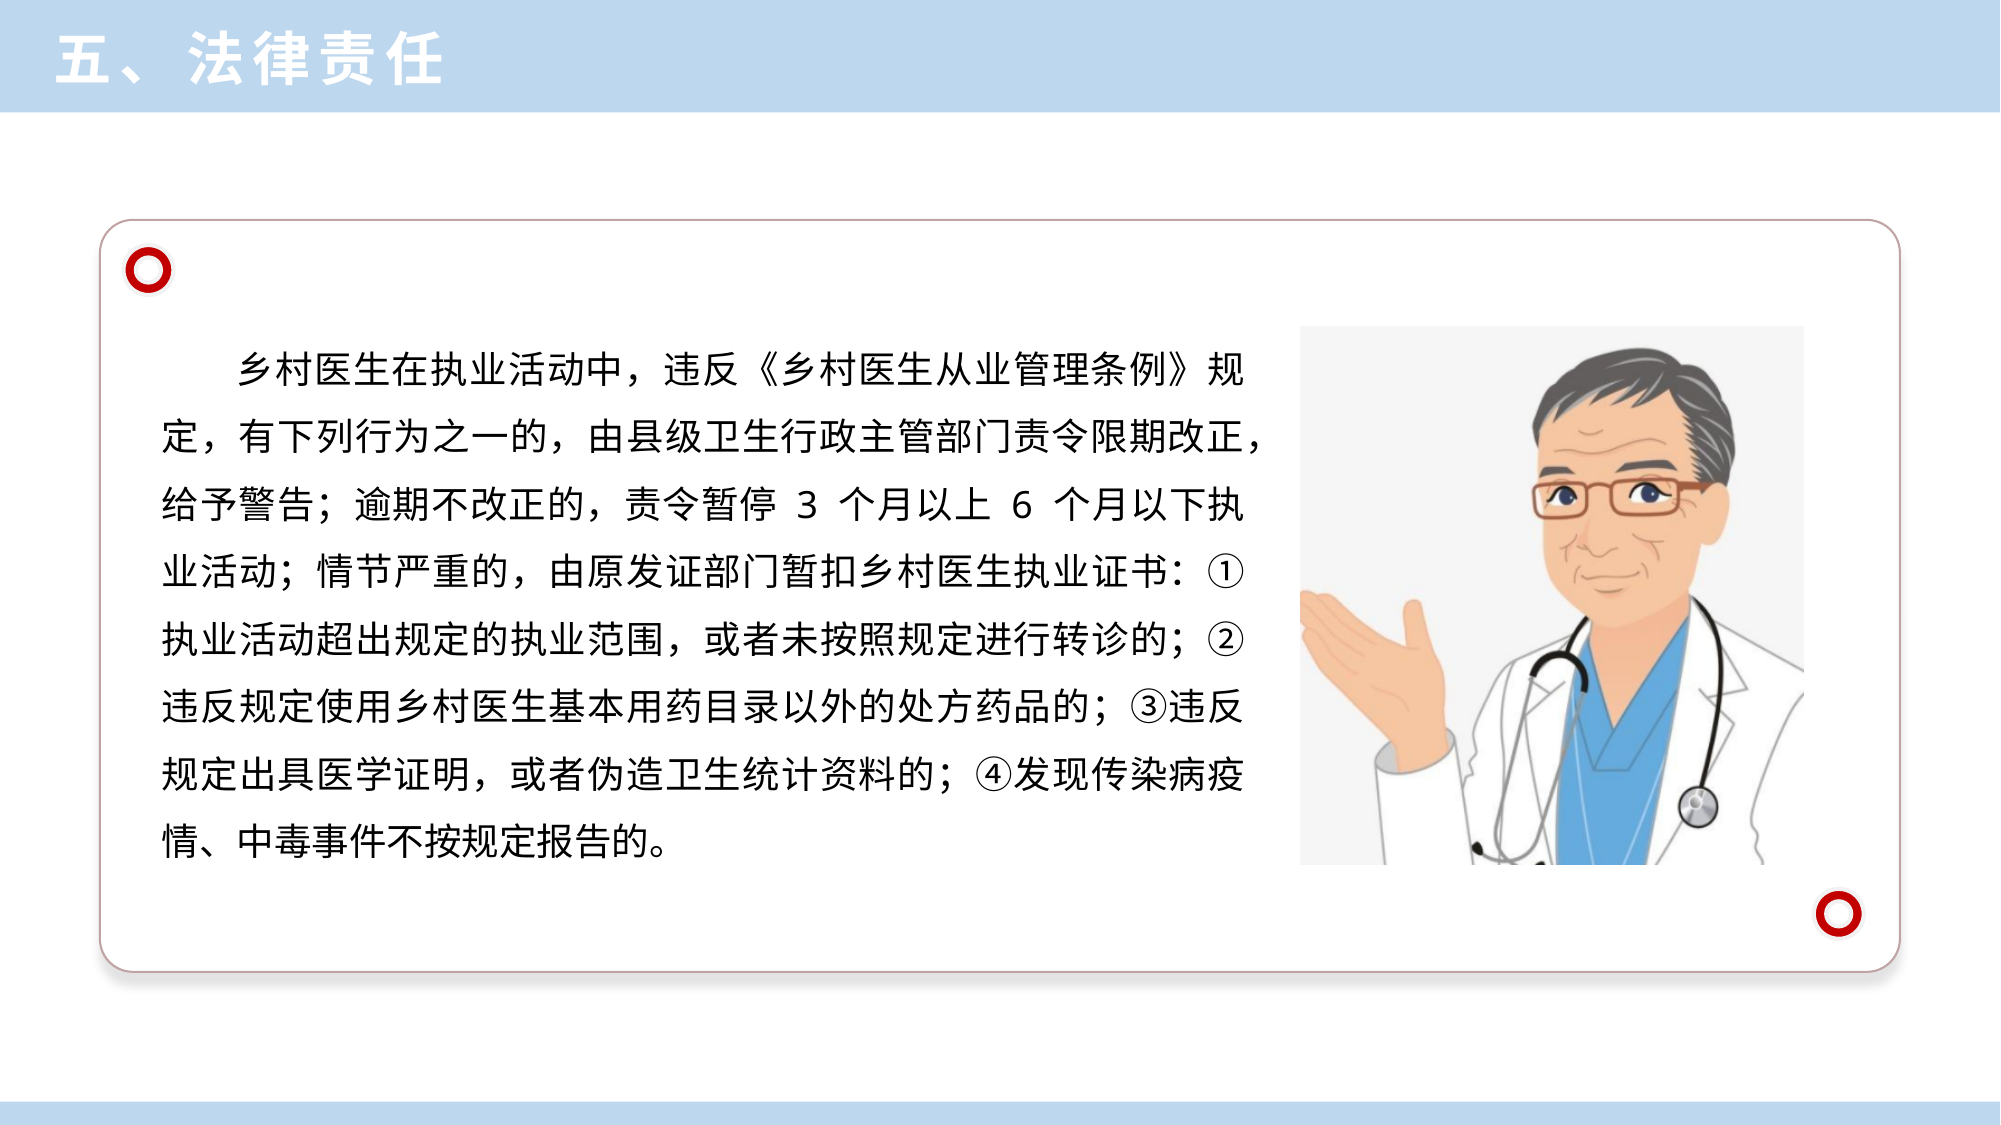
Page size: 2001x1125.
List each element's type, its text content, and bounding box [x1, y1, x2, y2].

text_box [99, 219, 1900, 972]
picture [1300, 326, 1804, 865]
text_box 五、法律责任 [41, 16, 456, 98]
